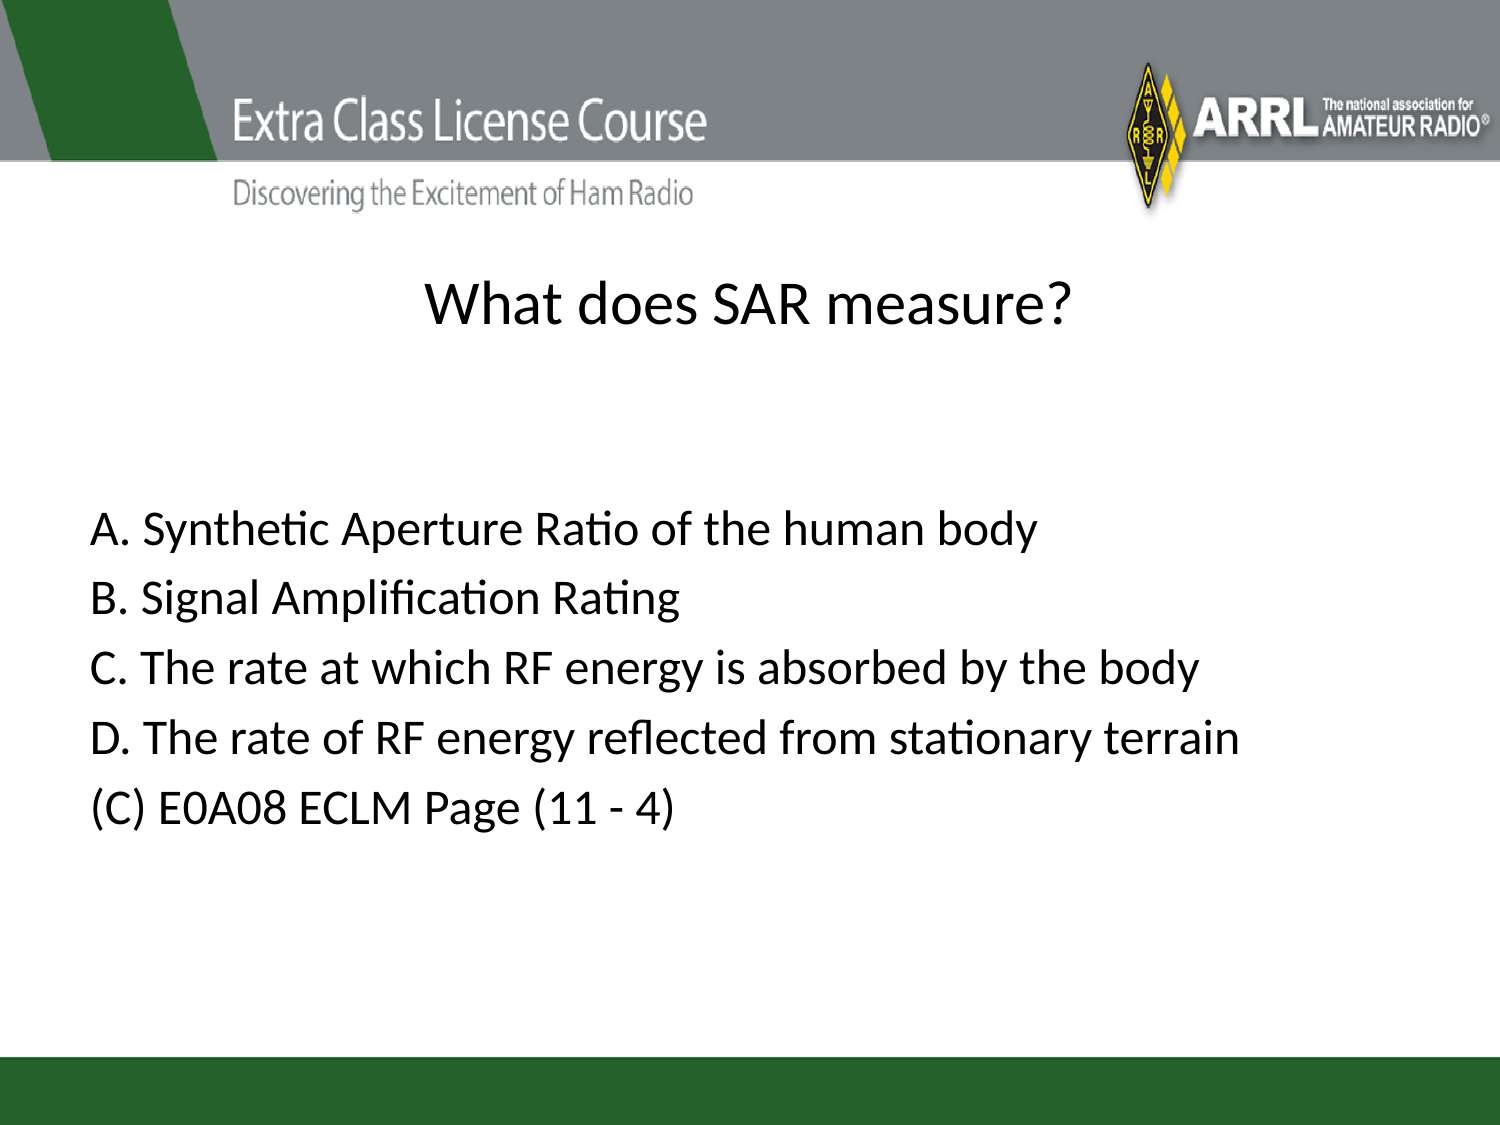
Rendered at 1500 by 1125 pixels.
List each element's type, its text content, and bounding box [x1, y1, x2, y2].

picture [0, 0, 1500, 1125]
list A. Synthetic Aperture Ratio of the human body B. Signal Amplification Rating C. The rate at which RF energy is absorbed by the body D. The rate of RF energy reflected from stationary terrain (C) E0A08 ECLM Page (11 - 4) [75, 487, 1425, 1005]
title What does SAR measure? [75, 254, 1425, 435]
